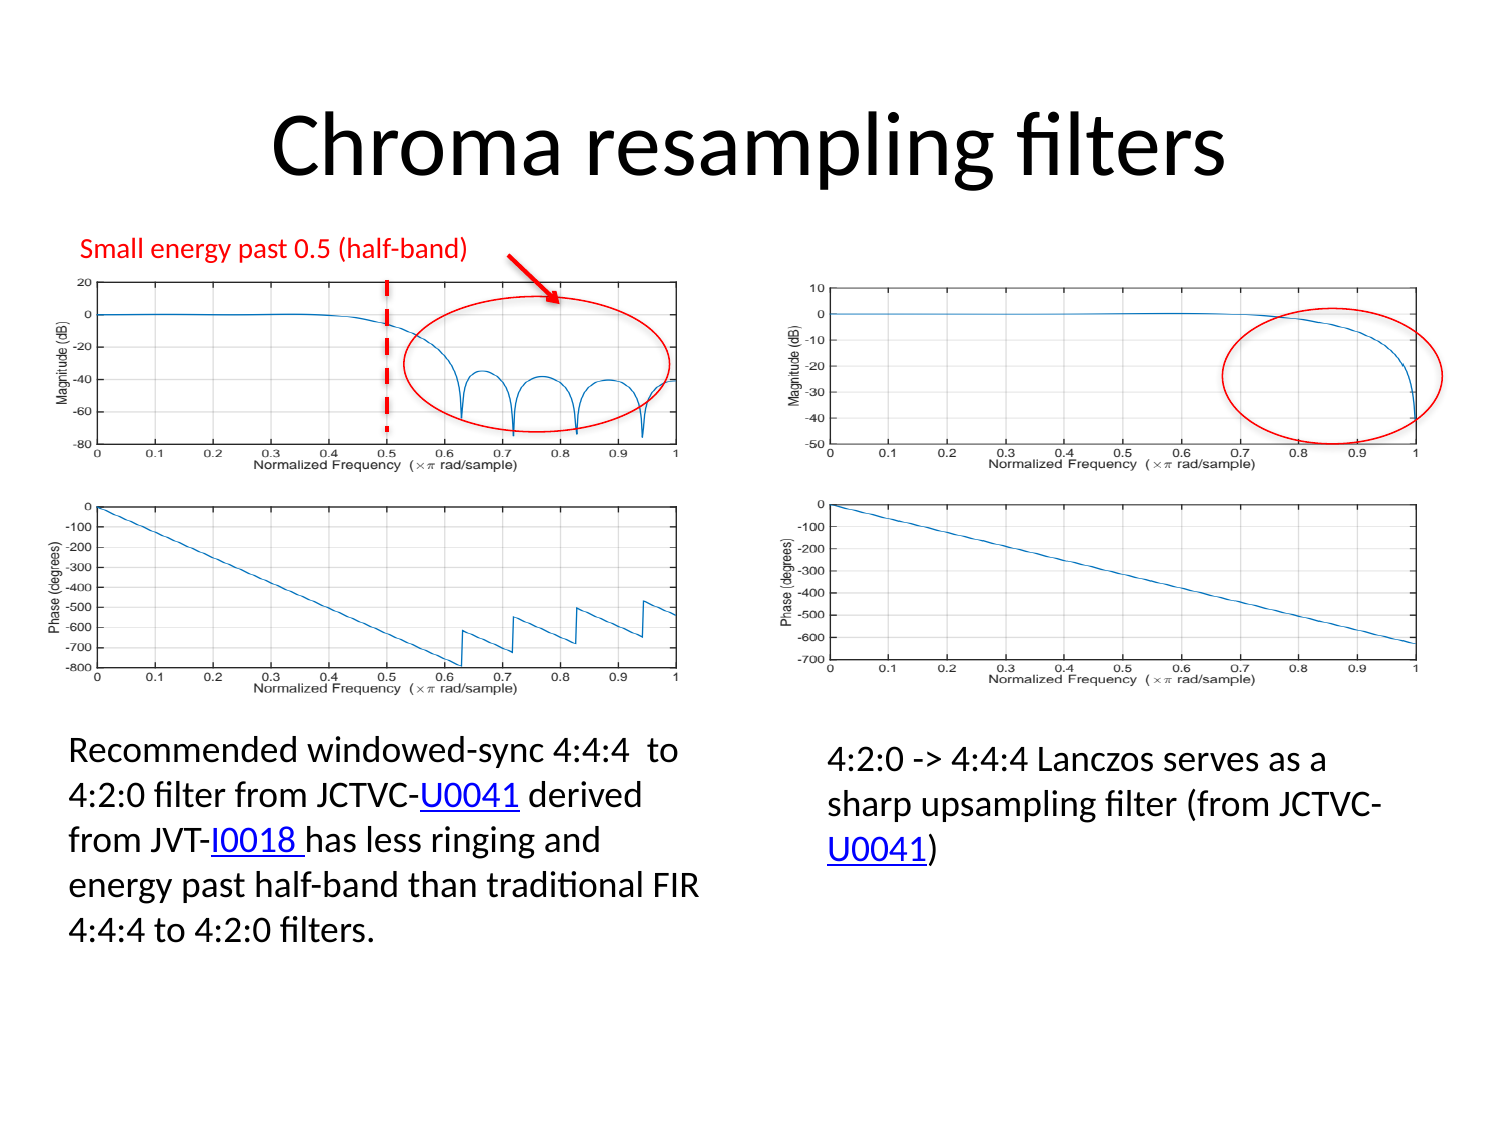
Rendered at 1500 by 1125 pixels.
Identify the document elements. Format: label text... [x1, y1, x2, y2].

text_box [0, 221, 746, 718]
title Chroma resampling filters [75, 45, 1425, 233]
text_box Recommended windowed-sync 4:4:4 to 4:2:0 filter from JCTVC-U0041 derived from JVT-I0018 has less ringing and energy past half-band than traditional FIR 4:4:4 to 4:2:0 filters. [53, 726, 721, 957]
picture [732, 254, 1487, 707]
text_box 4:2:0 -> 4:4:4 Lanczos serves as a sharp upsampling filter (from JCTVC-U0041) [812, 726, 1425, 877]
